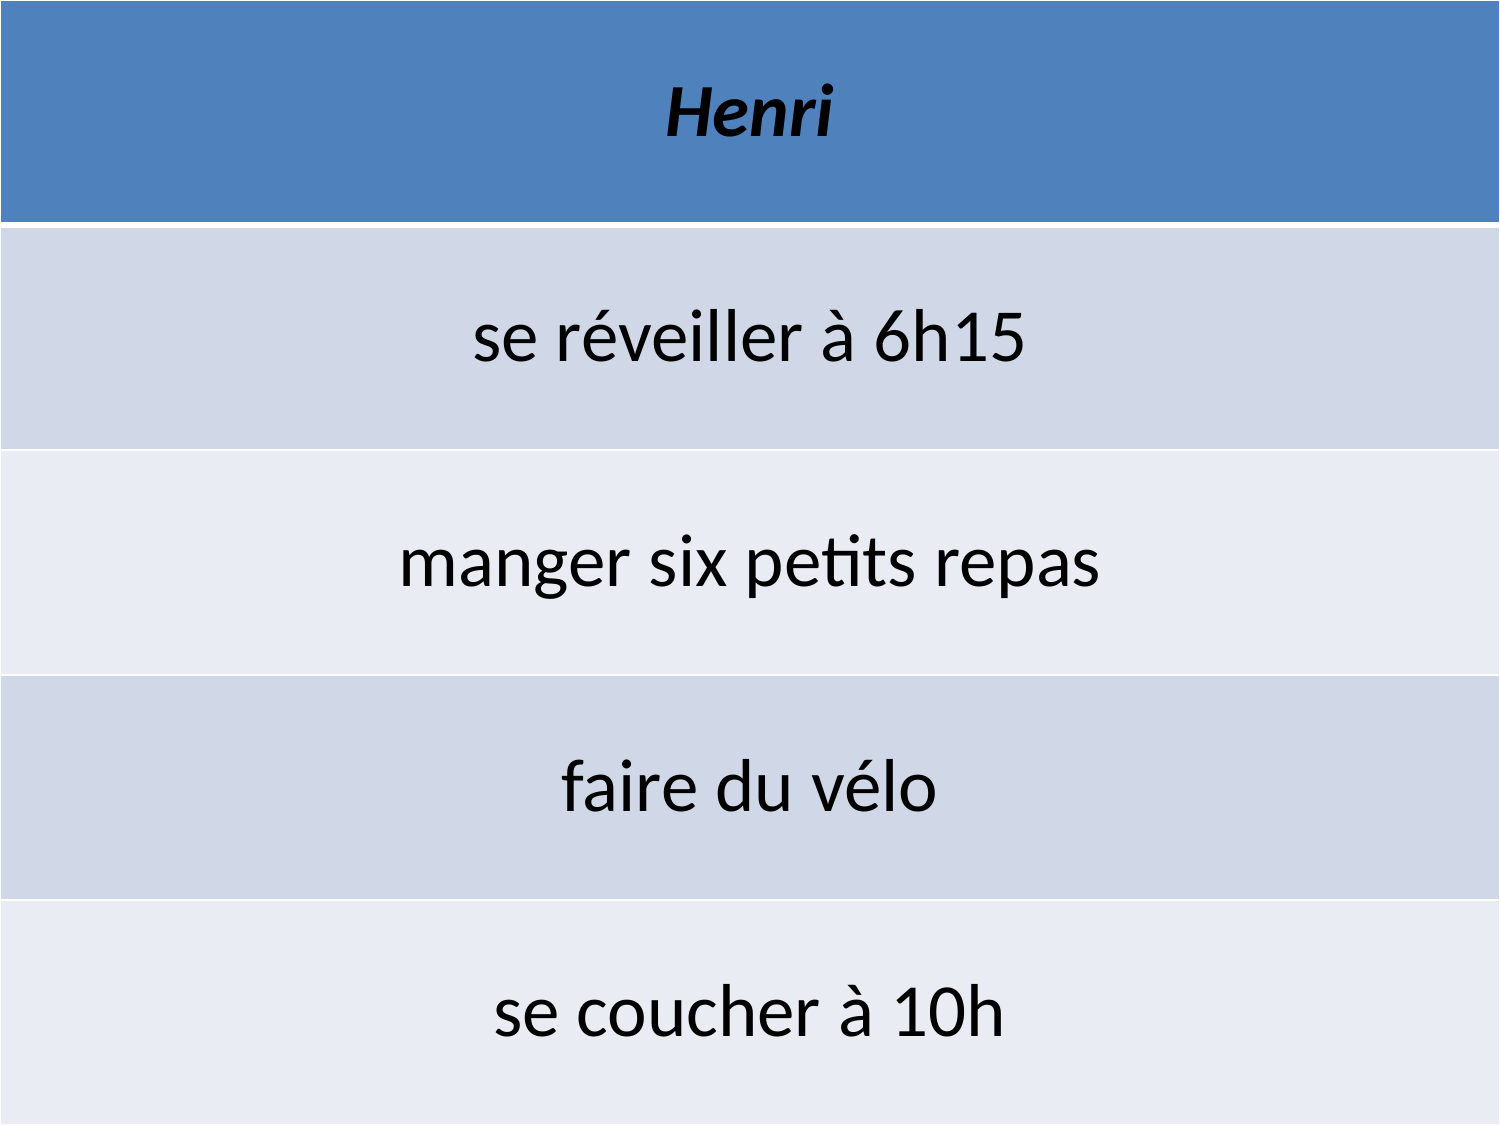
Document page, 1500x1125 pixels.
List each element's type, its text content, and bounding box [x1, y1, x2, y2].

table_cell manger six petits repas [1, 451, 1499, 674]
table_cell se coucher à 10h [1, 901, 1499, 1124]
table_cell se réveiller à 6h15 [1, 228, 1499, 449]
table_header Henri [1, 1, 1499, 222]
table_cell faire du vélo [1, 676, 1499, 899]
